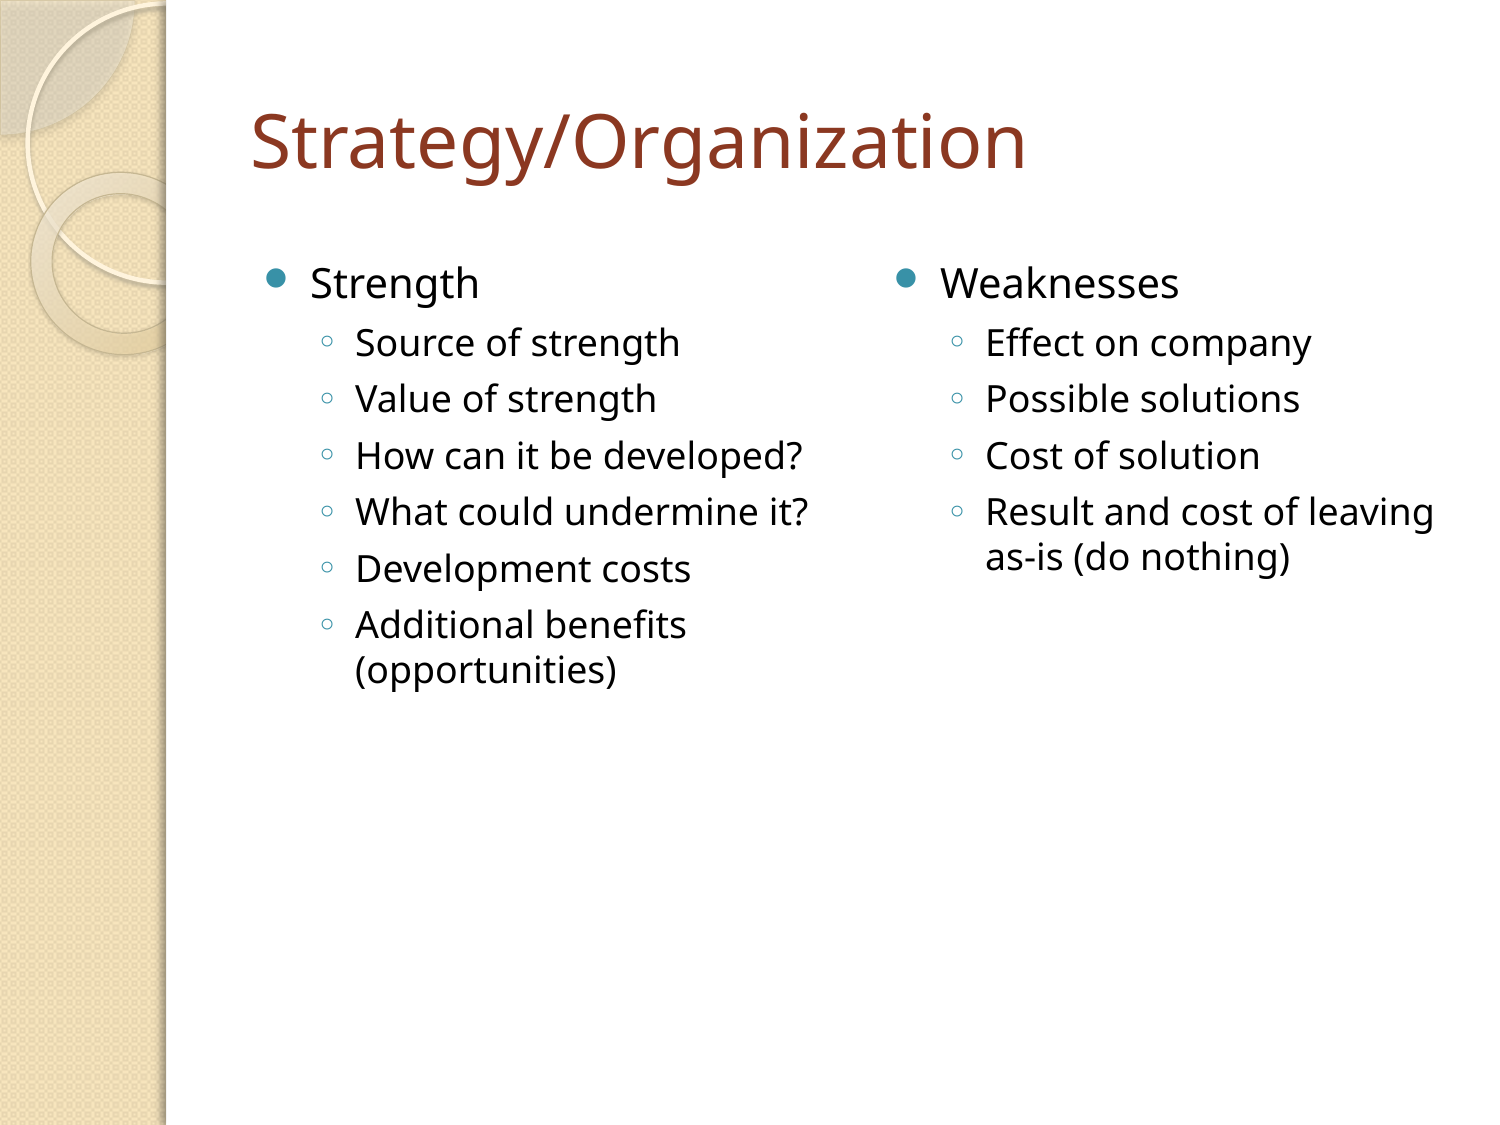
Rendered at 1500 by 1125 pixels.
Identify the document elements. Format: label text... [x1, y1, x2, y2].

list Weaknesses Effect on company Possible solutions Cost of solution Result and cost of leaving as-is (do nothing) [865, 249, 1466, 1015]
list Strength Source of strength Value of strength How can it be developed? What could undermine it? Development costs Additional benefits (opportunities) [235, 249, 836, 1015]
title Strategy/Organization [235, 45, 1466, 233]
